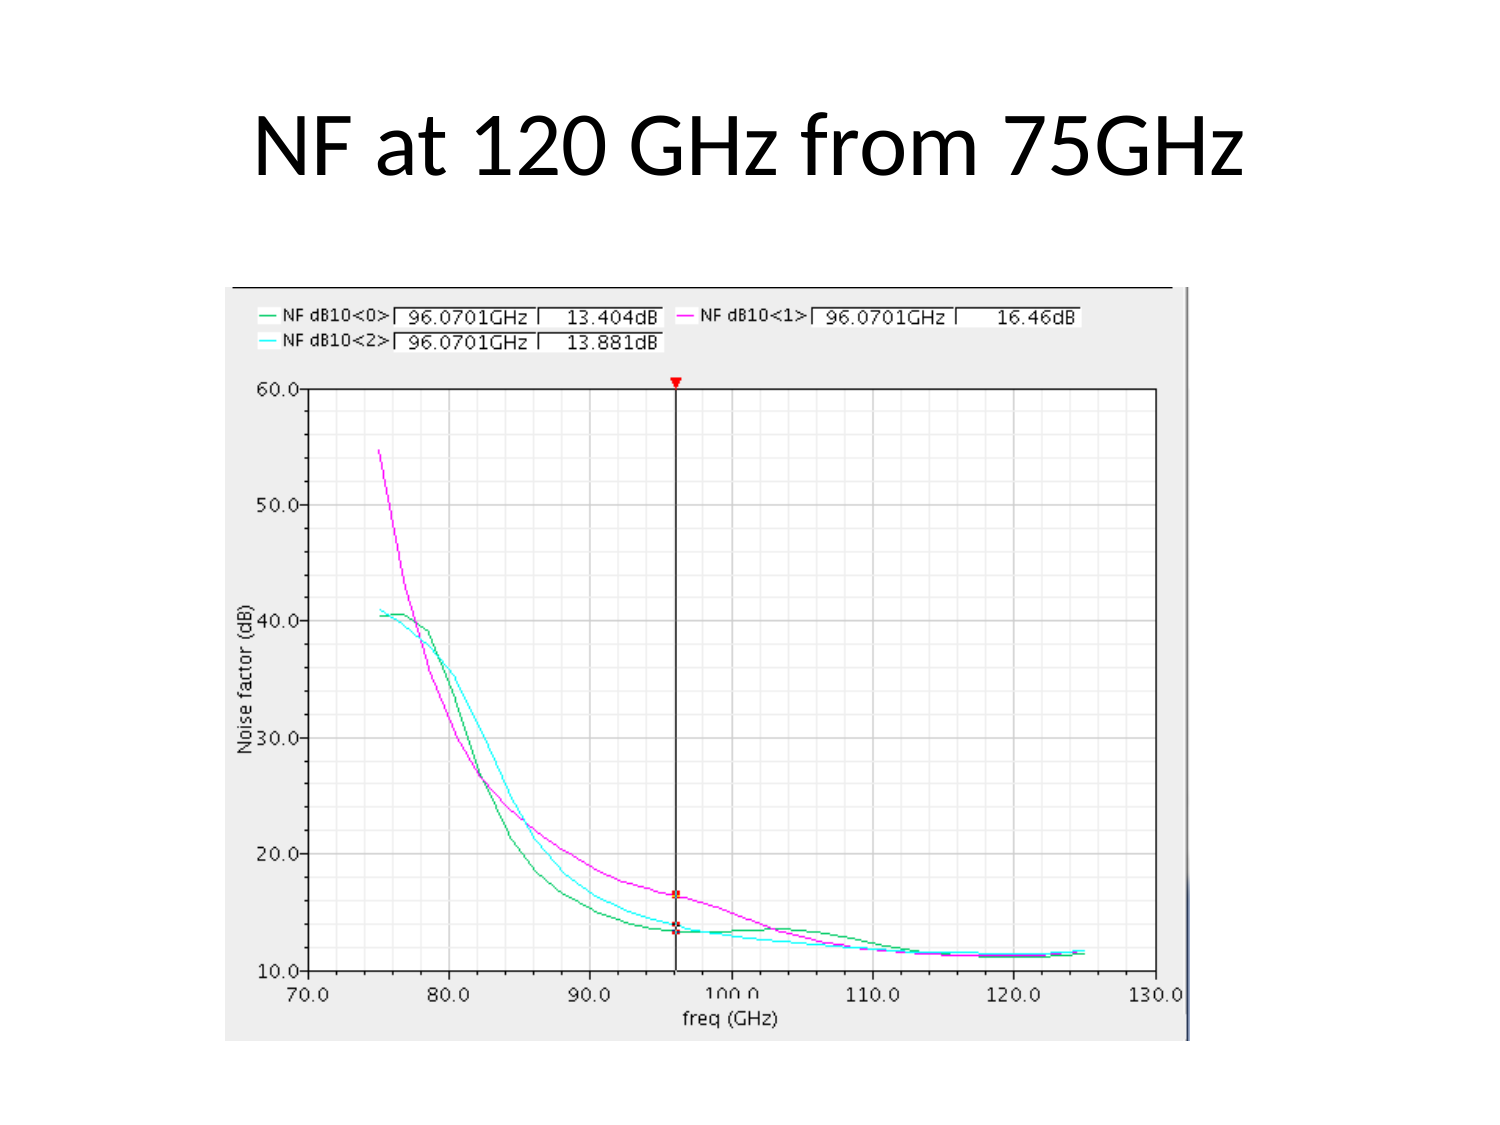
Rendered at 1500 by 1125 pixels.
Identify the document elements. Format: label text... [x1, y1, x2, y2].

title NF at 120 GHz from 75GHz [75, 45, 1425, 233]
picture [224, 287, 1190, 1041]
